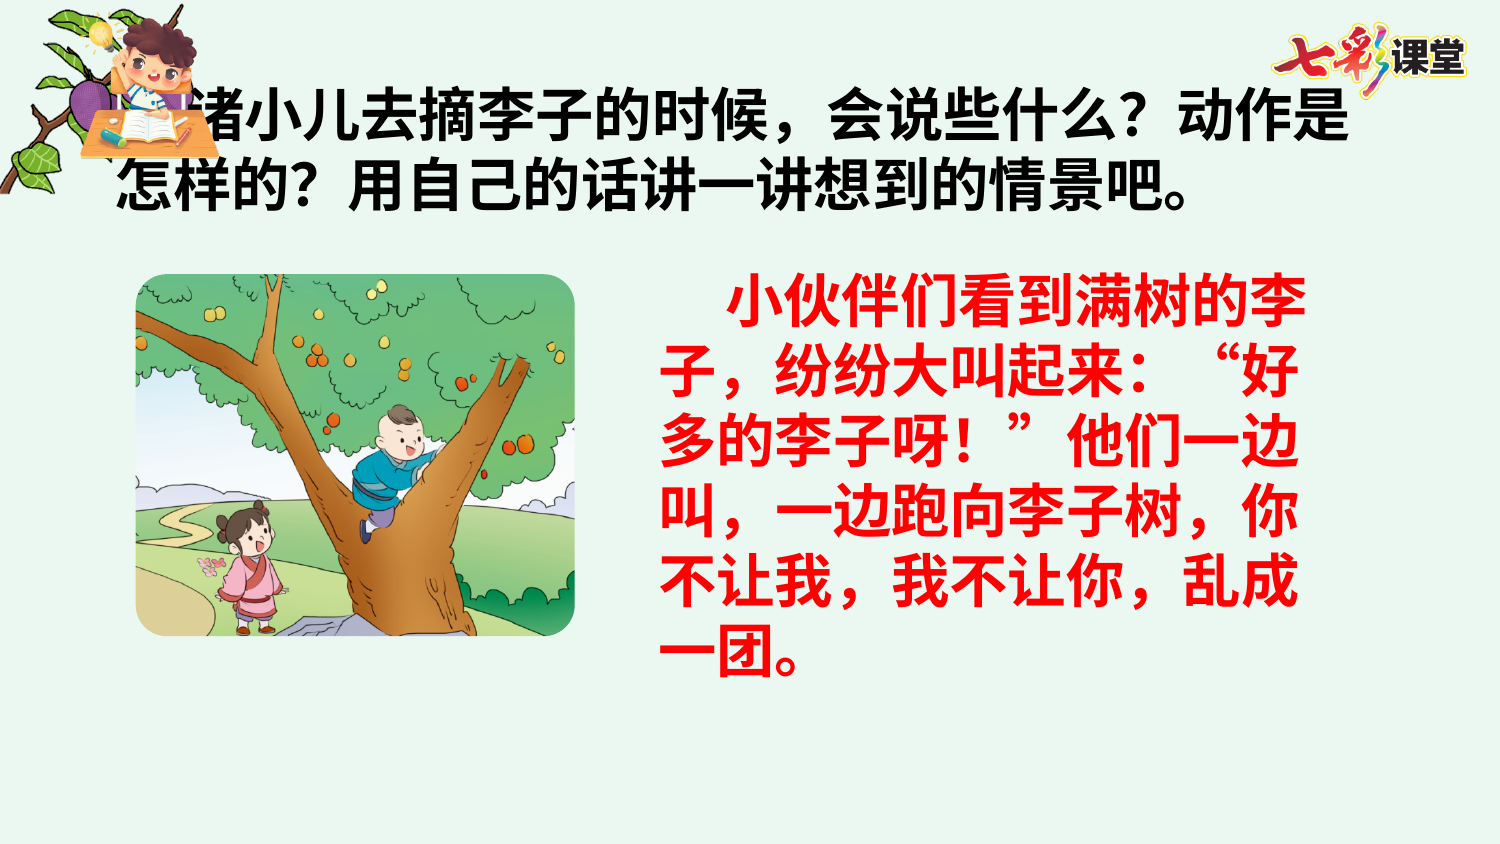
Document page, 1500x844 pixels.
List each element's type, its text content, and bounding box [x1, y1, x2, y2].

picture [1269, 21, 1469, 100]
picture [0, 0, 270, 218]
text_box 诸小儿去摘李子的时候，会说些什么？动作是怎样的？用自己的话讲一讲想到的情景吧。 [100, 66, 1388, 226]
picture [135, 273, 575, 637]
text_box 小伙伴们看到满树的李子，纷纷大叫起来：“好多的李子呀！”他们一边叫，一边跑向李子树，你不让我，我不让你，乱成一团。 [643, 256, 1365, 692]
